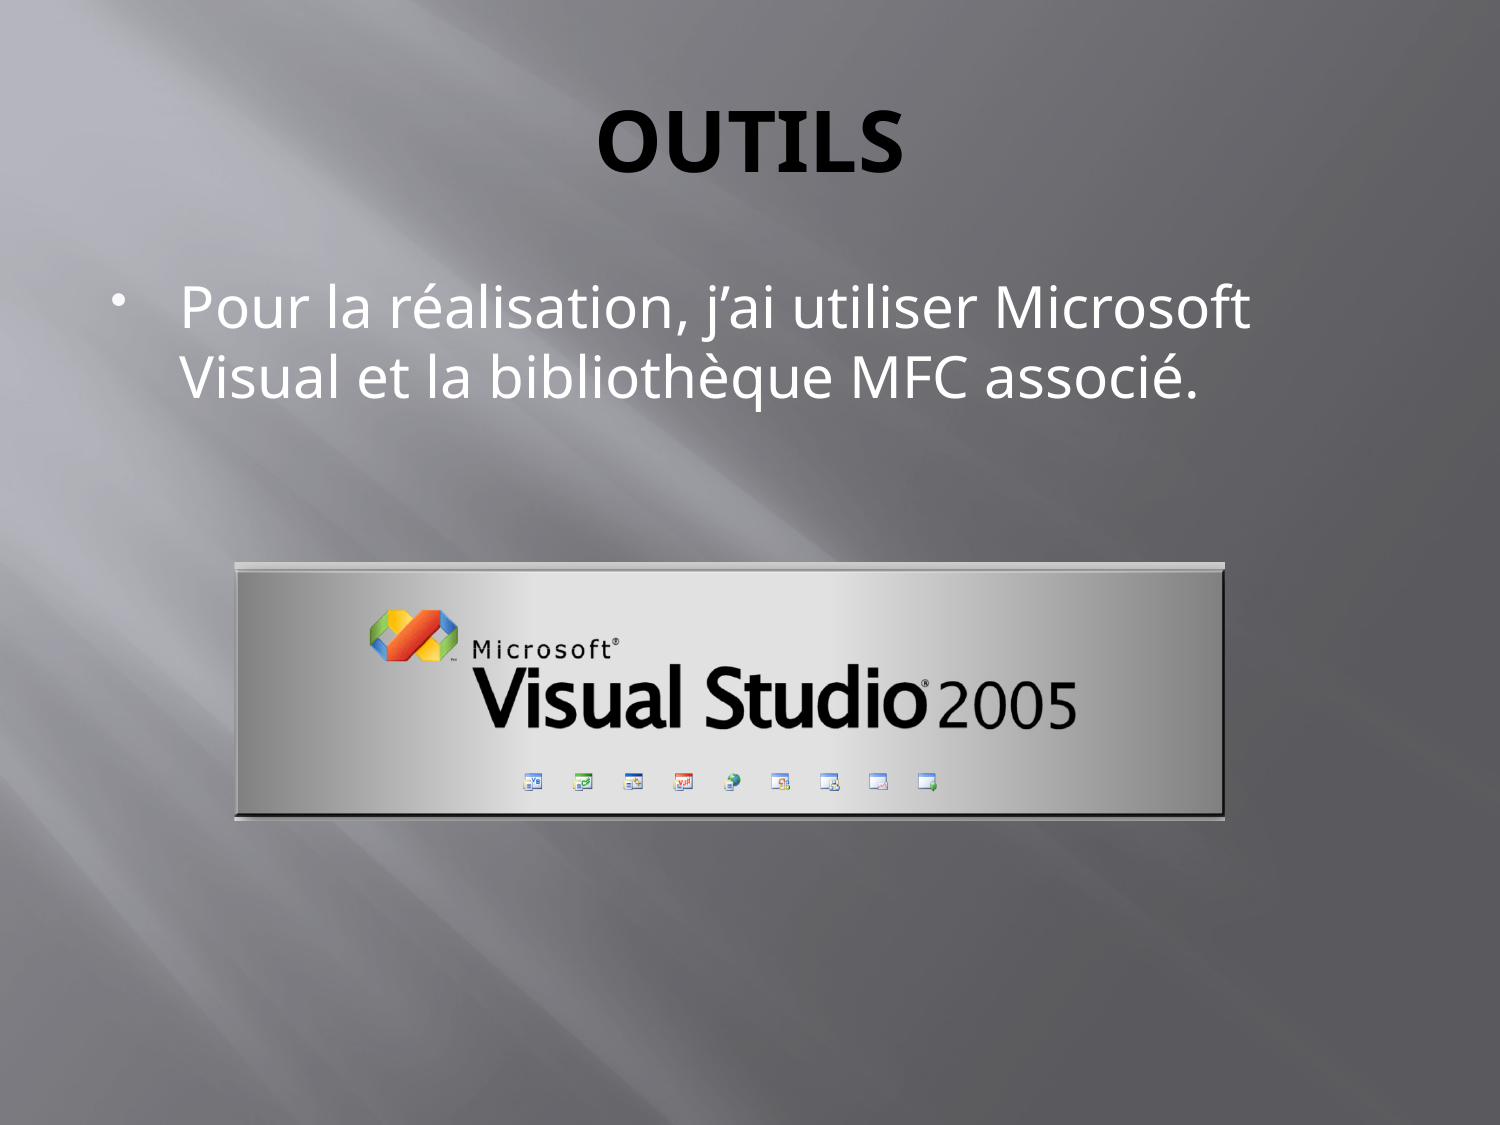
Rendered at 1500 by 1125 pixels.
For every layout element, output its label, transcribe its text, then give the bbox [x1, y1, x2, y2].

list Pour la réalisation, j’ai utiliser Microsoft Visual et la bibliothèque MFC associé. [75, 262, 1425, 1035]
picture [234, 562, 1234, 821]
title OUTILS [75, 45, 1425, 233]
